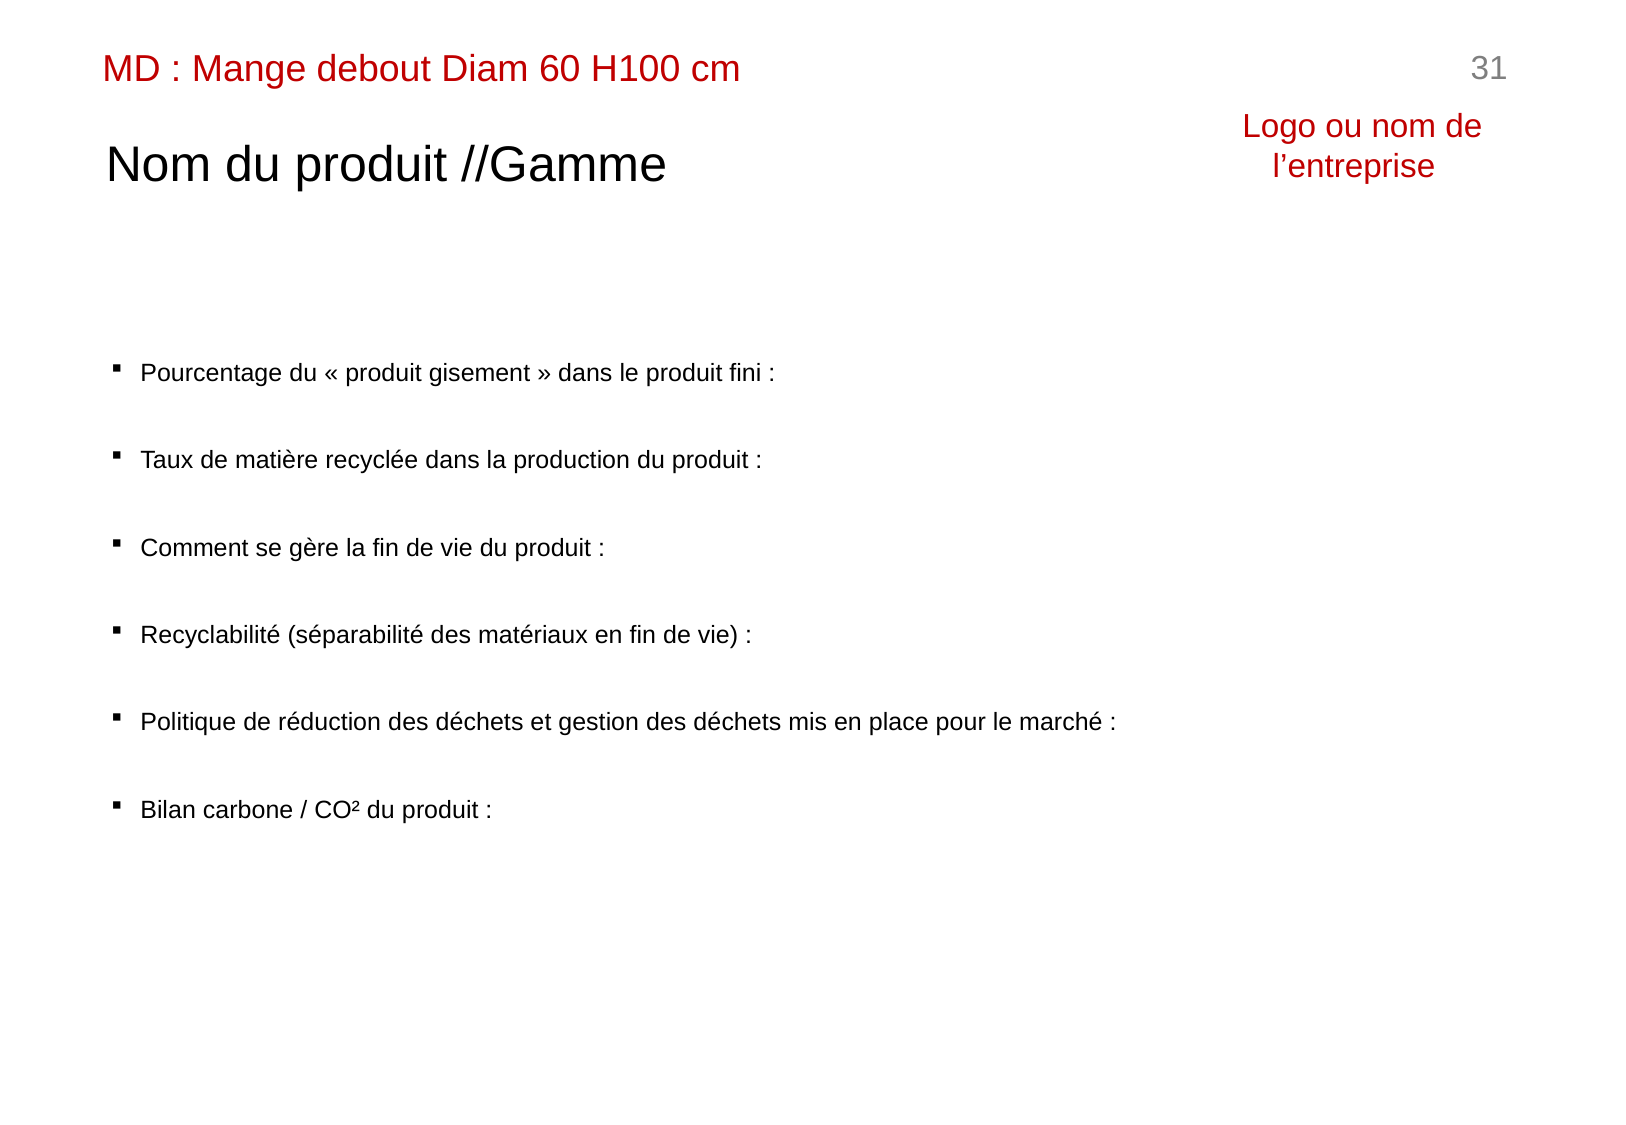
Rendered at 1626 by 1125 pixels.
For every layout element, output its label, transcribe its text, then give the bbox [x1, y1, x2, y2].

title MD : Mange debout Diam 60 H100 cm [102, 19, 1426, 109]
text_box Logo ou nom de l’entreprise [1141, 91, 1567, 197]
list Nom du produit //Gamme [91, 109, 1523, 215]
text_box Pourcentage du « produit gisement » dans le produit fini : Taux de matière recyclée dans la production du produit : Comment se gère la fin de vie du produit : Recyclabilité (séparabilité des matériaux en fin de vie) : Politique de réduction des déchets et gestion des déchets mis en place pour le marché : Bilan carbone / CO² du produit : [81, 304, 1333, 1067]
slide_number 31 [1426, 19, 1523, 91]
